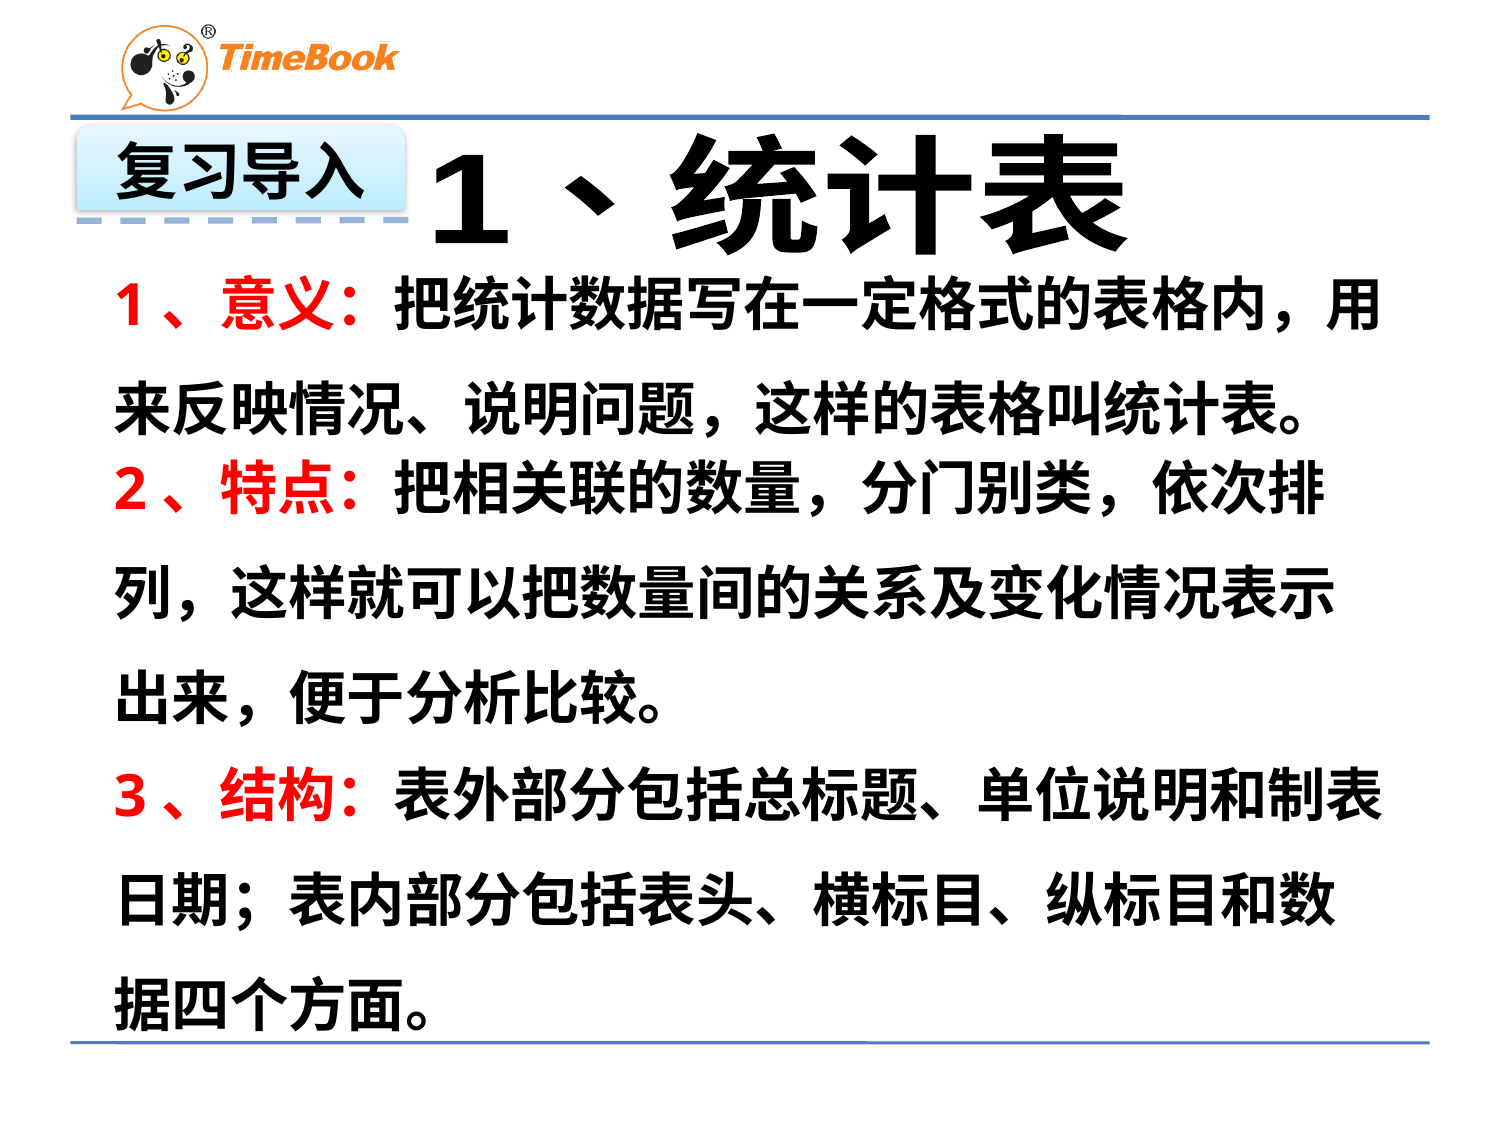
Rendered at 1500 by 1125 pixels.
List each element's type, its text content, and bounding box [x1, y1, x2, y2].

text_box 3、结构：表外部分包括总标题、单位说明和制表日期；表内部分包括表头、横标目、纵标目和数据四个方面。 [98, 716, 1400, 1046]
text_box 2、特点：把相关联的数量，分门别类，依次排列，这样就可以把数量间的关系及变化情况表示出来，便于分析比较。 [98, 408, 1400, 716]
picture [118, 22, 408, 113]
text_box 1、意义：把统计数据写在一定格式的表格内，用来反映情况、说明问题，这样的表格叫统计表。 [98, 224, 1400, 408]
text_box 复习导入 [75, 124, 406, 211]
